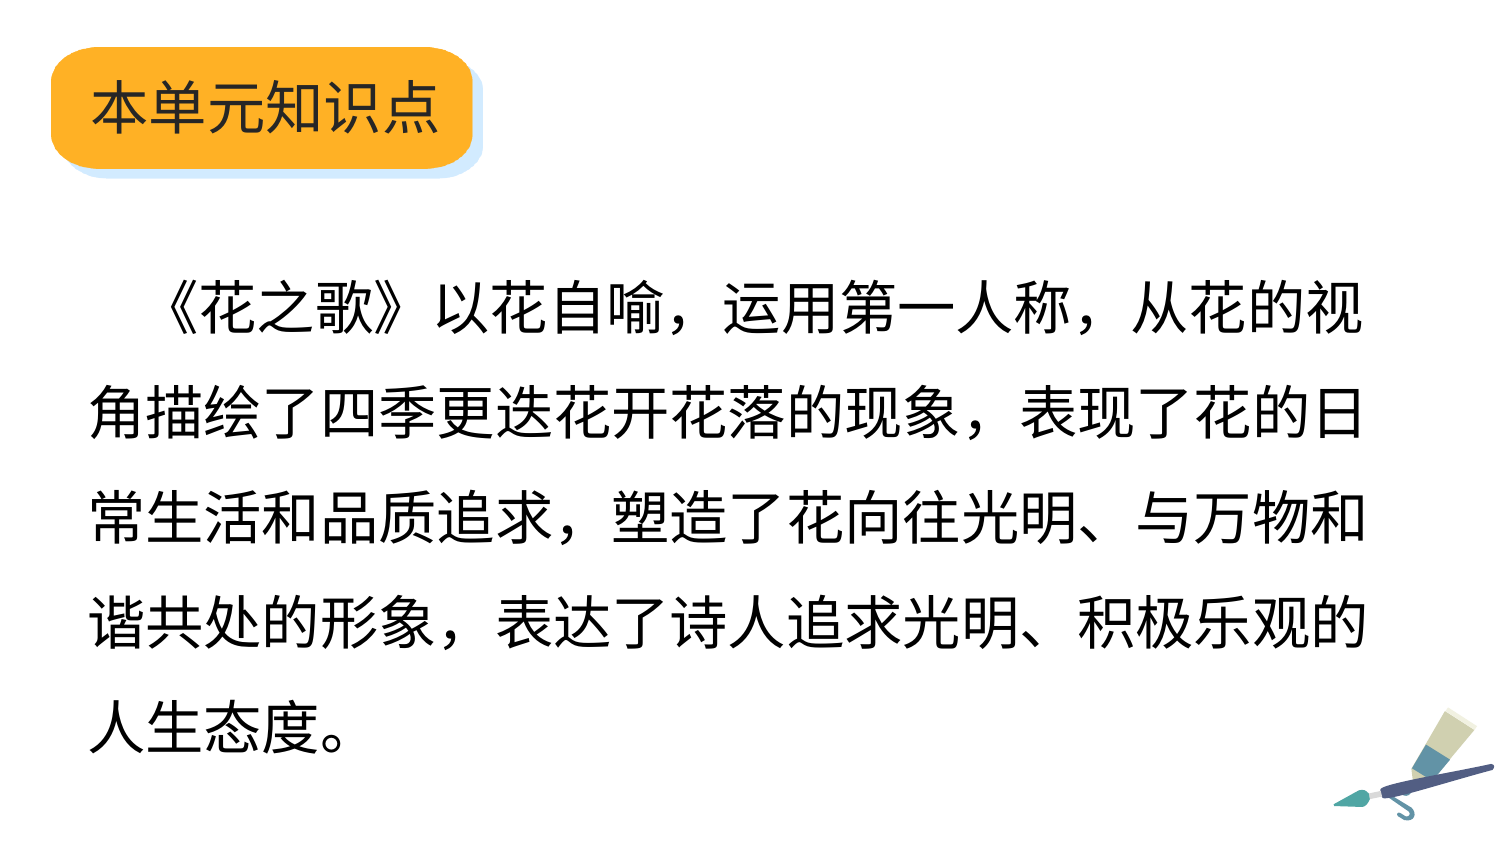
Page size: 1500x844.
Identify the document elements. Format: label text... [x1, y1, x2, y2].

picture [51, 47, 483, 179]
text_box 《花之歌》以花自喻，运用第一人称，从花的视角描绘了四季更迭花开花落的现象，表现了花的日常生活和品质追求，塑造了花向往光明、与万物和谐共处的形象，表达了诗人追求光明、积极乐观的人生态度。 [76, 230, 1418, 767]
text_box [1358, 708, 1481, 844]
